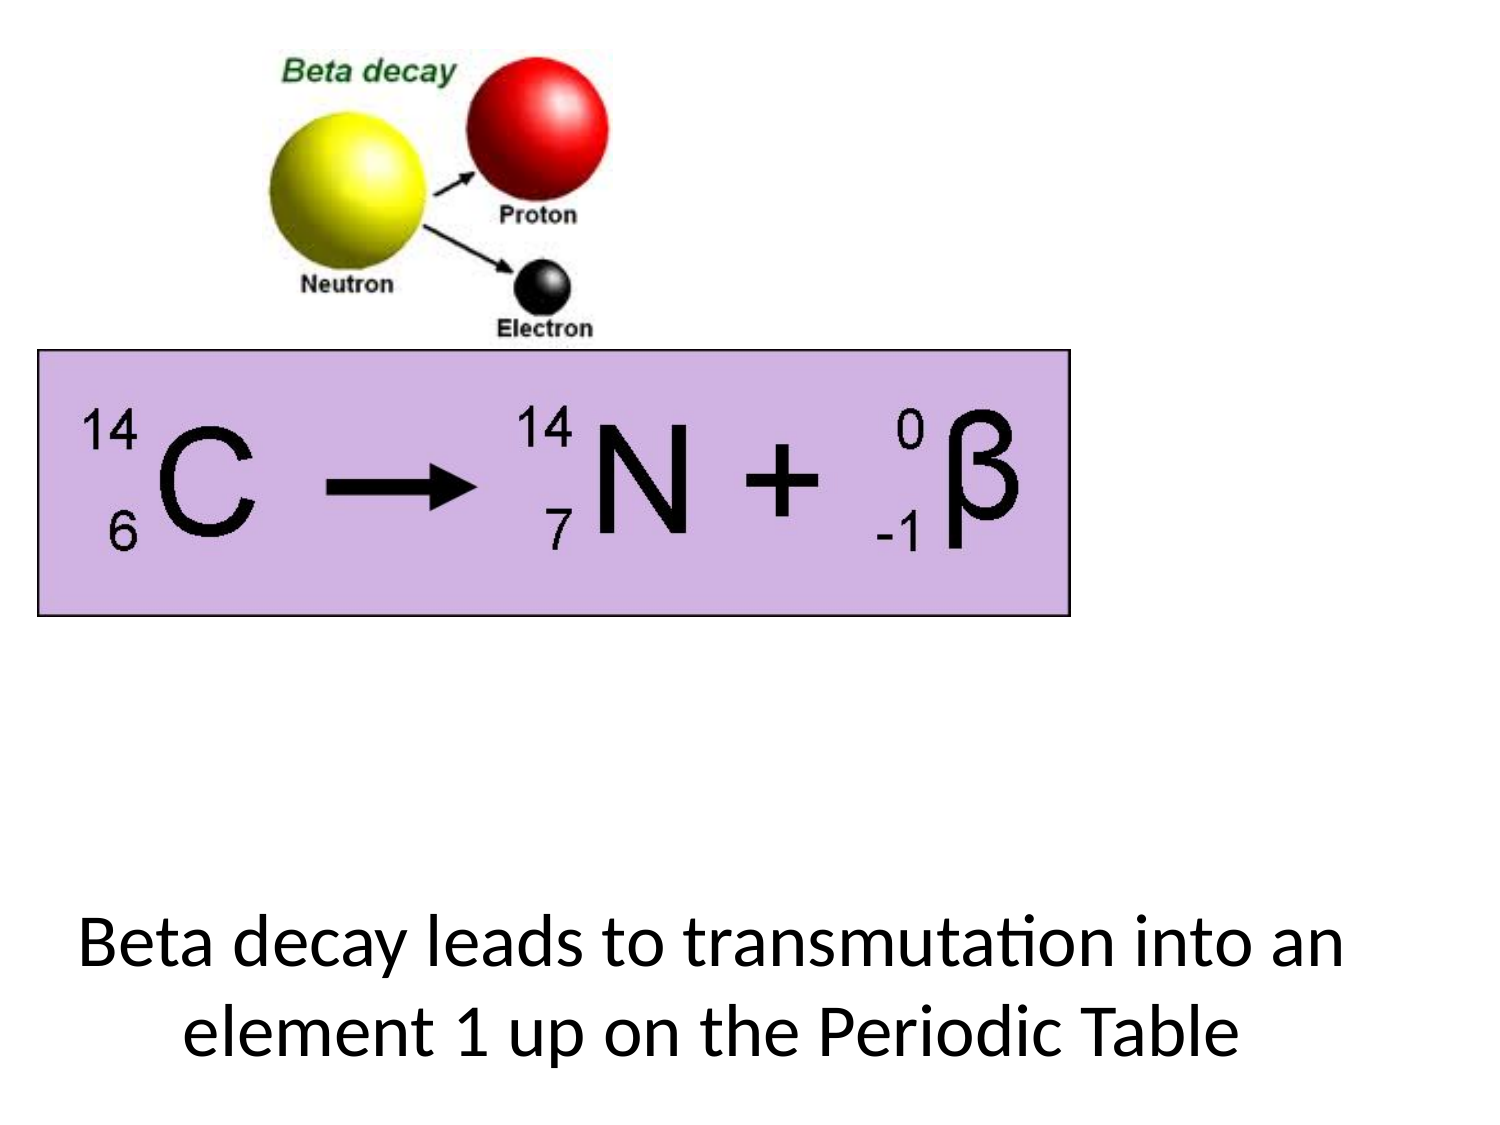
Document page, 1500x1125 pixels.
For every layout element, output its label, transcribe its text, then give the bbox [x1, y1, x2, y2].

picture [37, 349, 1071, 617]
title Beta decay leads to transmutation into an element 1 up on the Periodic Table [37, 887, 1388, 1075]
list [262, 49, 613, 348]
